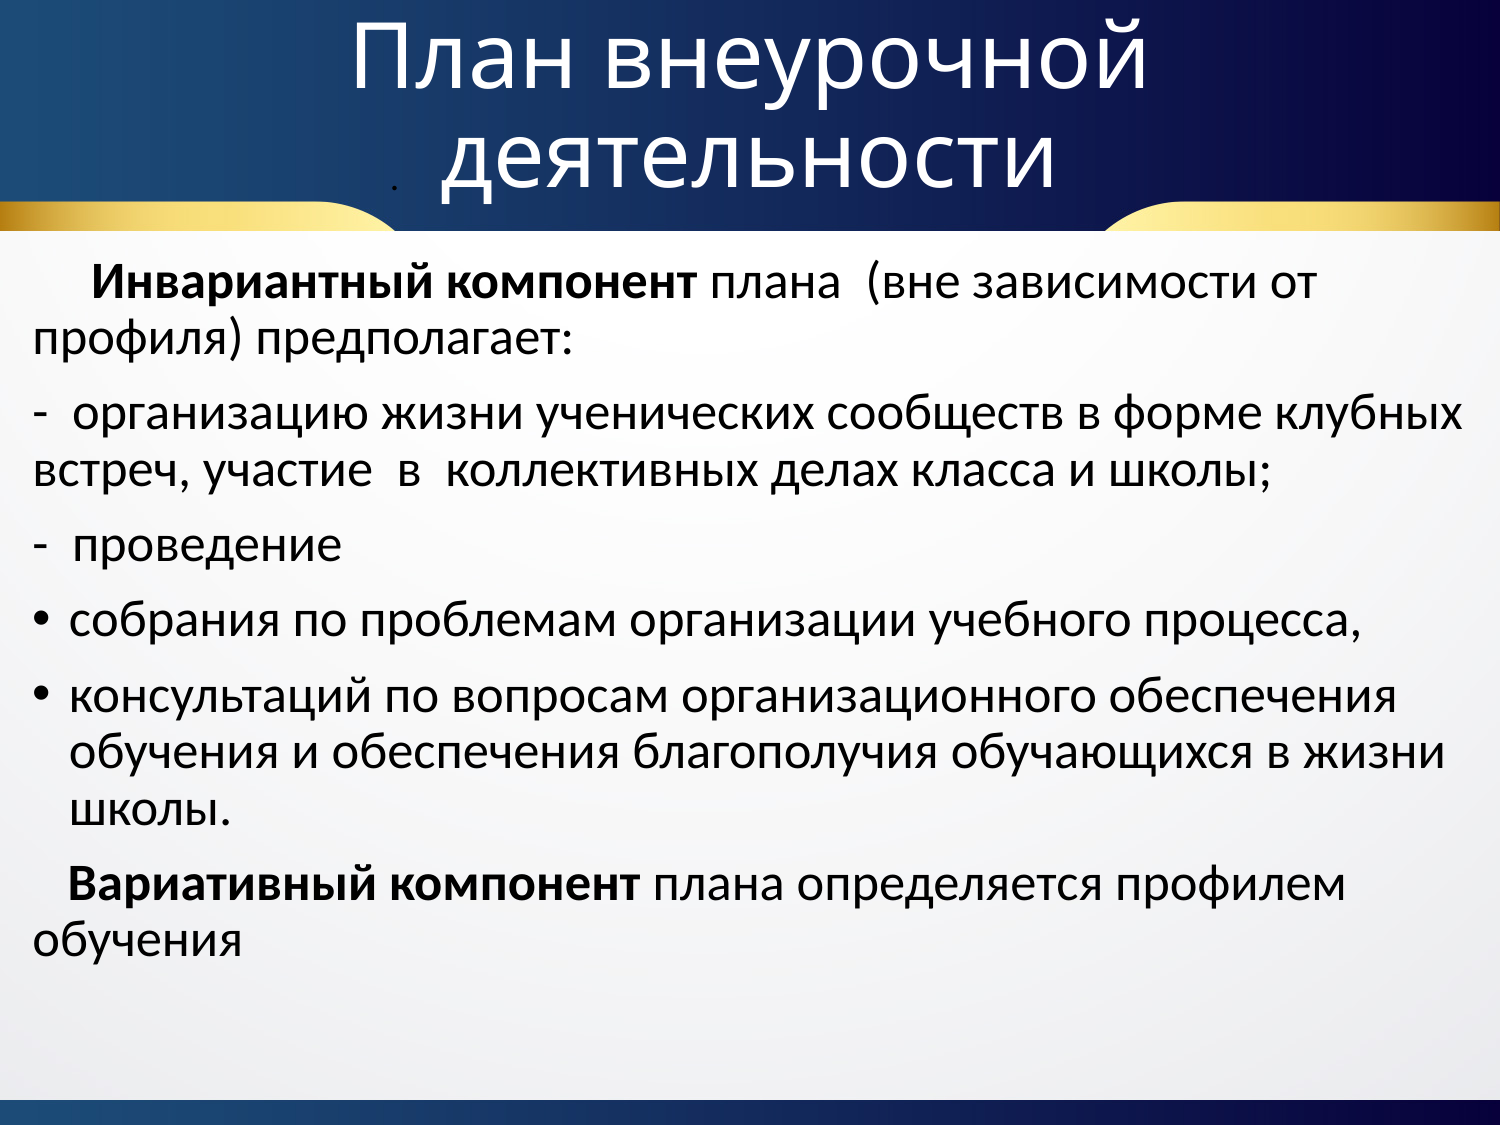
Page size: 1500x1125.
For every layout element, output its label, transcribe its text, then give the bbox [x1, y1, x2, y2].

text_box . [374, 145, 1125, 206]
list Инвариантный компонент плана (вне зависимости от профиля) предполагает: - организацию жизни ученических сообществ в форме клубных встреч, участие в коллективных делах класса и школы; - проведение собрания по проблемам организации учебного процесса, консультаций по вопросам организационного обеспечения обучения и обеспечения благополучия обучающихся в жизни школы. Вариативный компонент плана определяется профилем обучения [17, 245, 1487, 1014]
title План внеурочной деятельности [187, 0, 1313, 218]
picture [0, 0, 1500, 1125]
